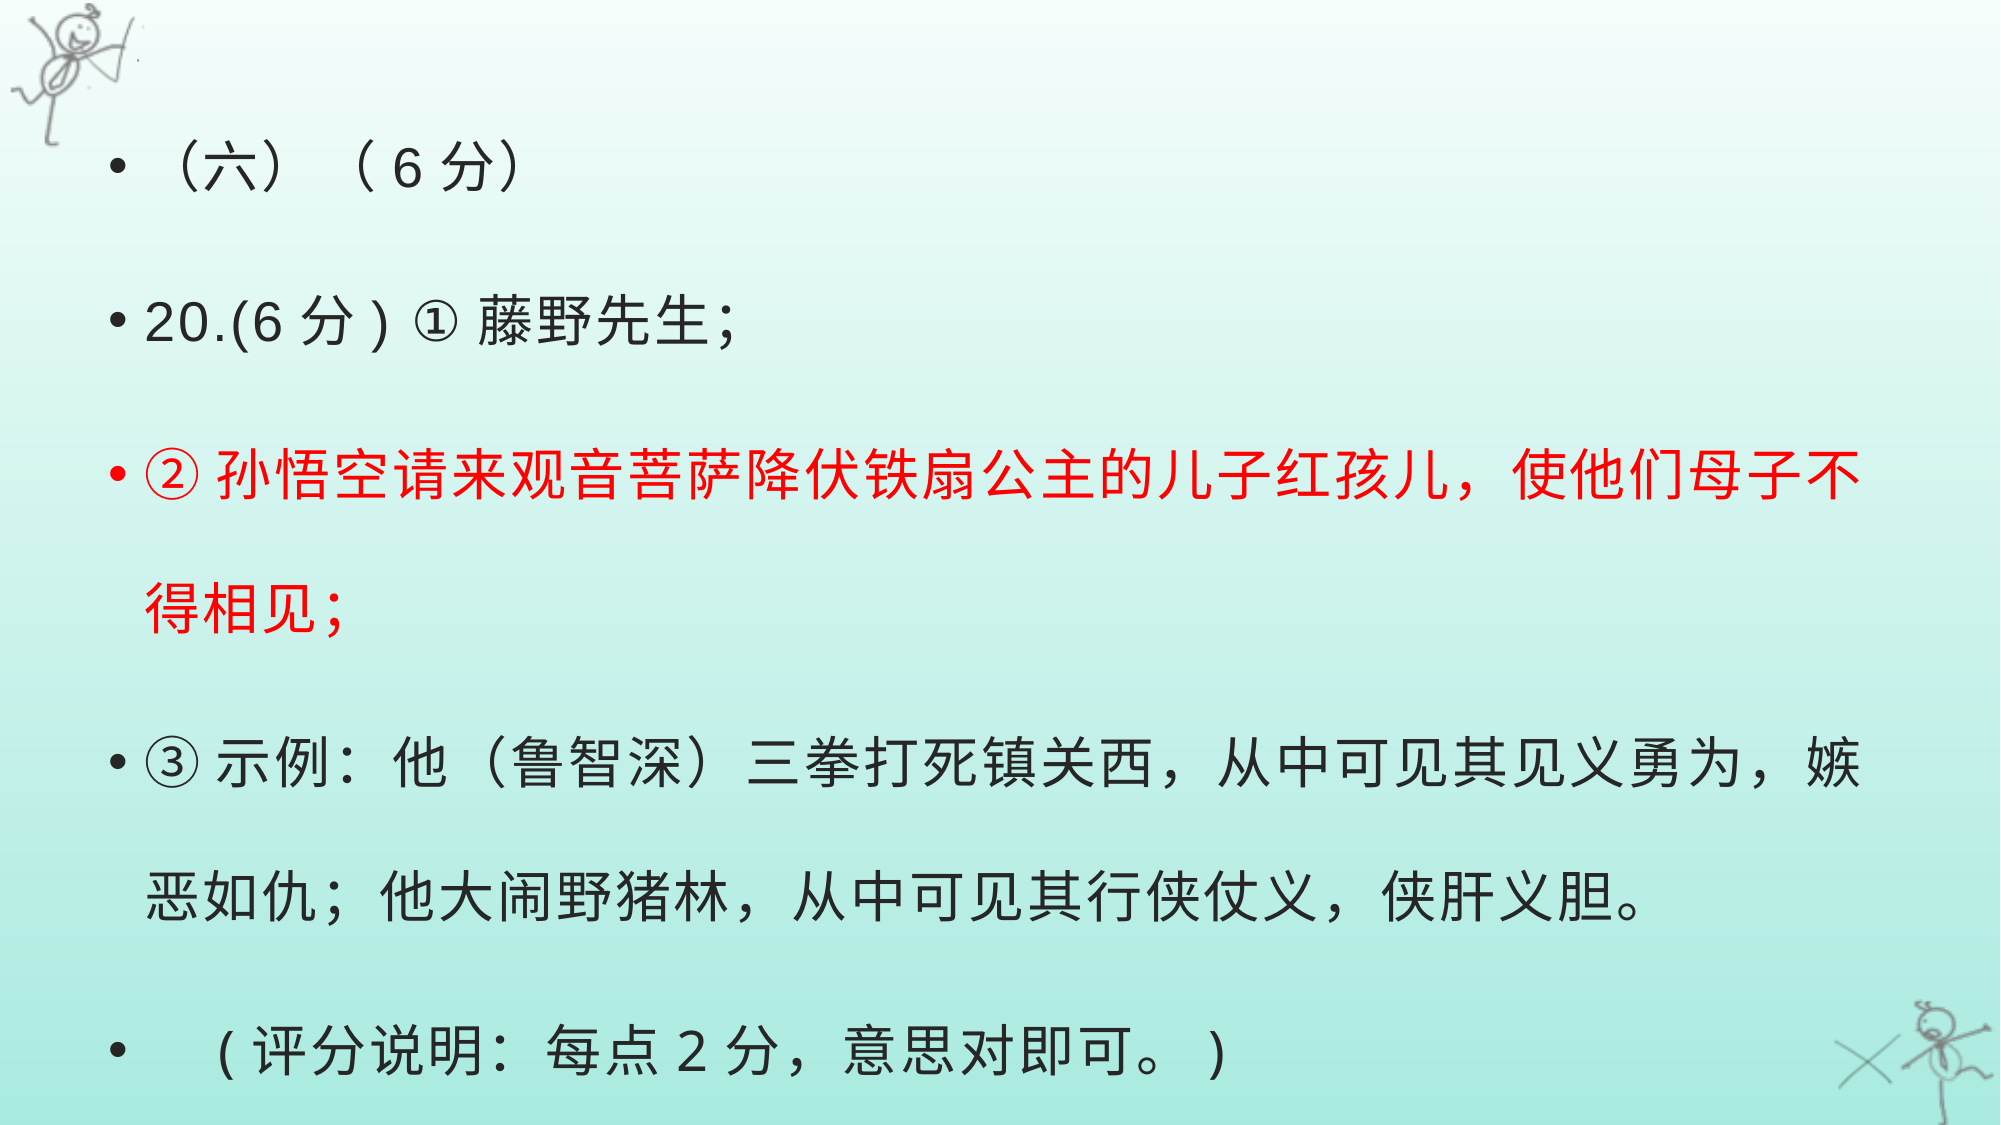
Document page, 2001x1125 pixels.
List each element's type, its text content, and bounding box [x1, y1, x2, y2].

list （六）（6分） 20.(6分) ①藤野先生； ②孙悟空请来观音菩萨降伏铁扇公主的儿子红孩儿，使他们母子不得相见； ③示例：他（鲁智深）三拳打死镇关西，从中可见其见义勇为，嫉恶如仇；他大闹野猪林，从中可见其行侠仗义，侠肝义胆。 (评分说明：每点2分，意思对即可。) [93, 56, 1891, 1093]
picture [10, 3, 1994, 1125]
